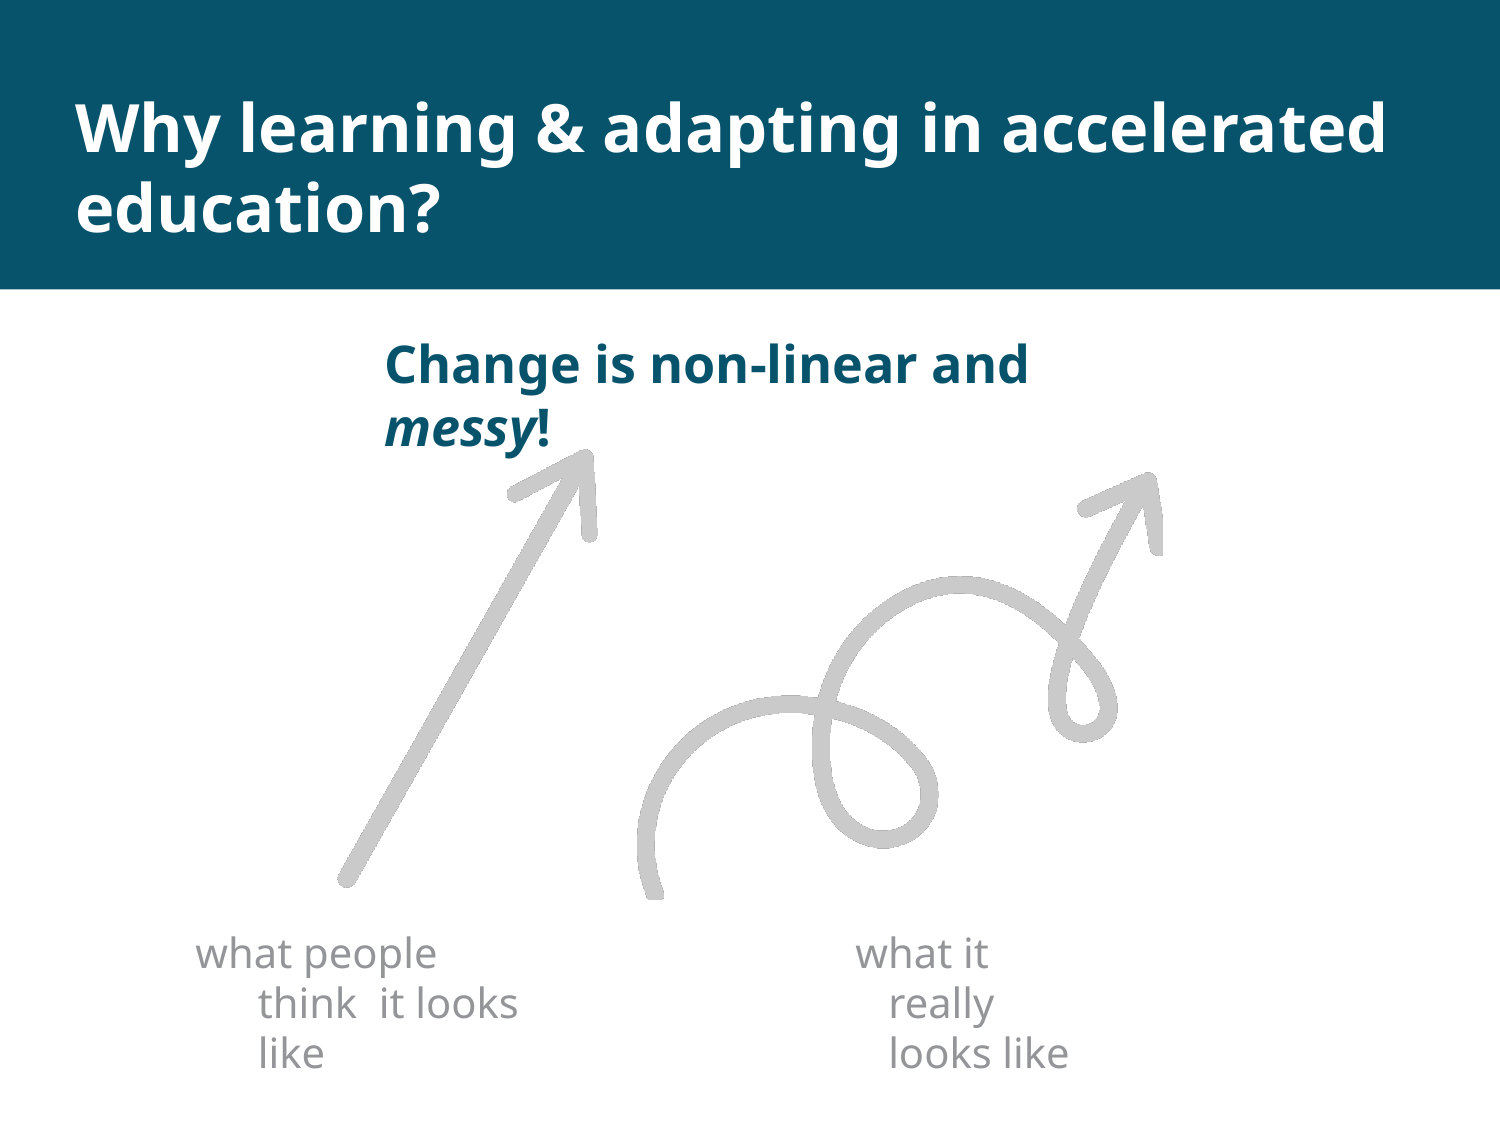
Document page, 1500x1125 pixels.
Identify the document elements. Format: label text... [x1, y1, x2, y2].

text_box what people think it looks like [193, 924, 527, 1077]
text_box [0, 0, 1500, 290]
title Why learning & adapting in accelerated education? [72, 83, 1428, 274]
picture [337, 449, 1163, 900]
text_box Change is non-linear and messy! [382, 329, 1118, 448]
text_box what it really looks like [853, 924, 1094, 1077]
